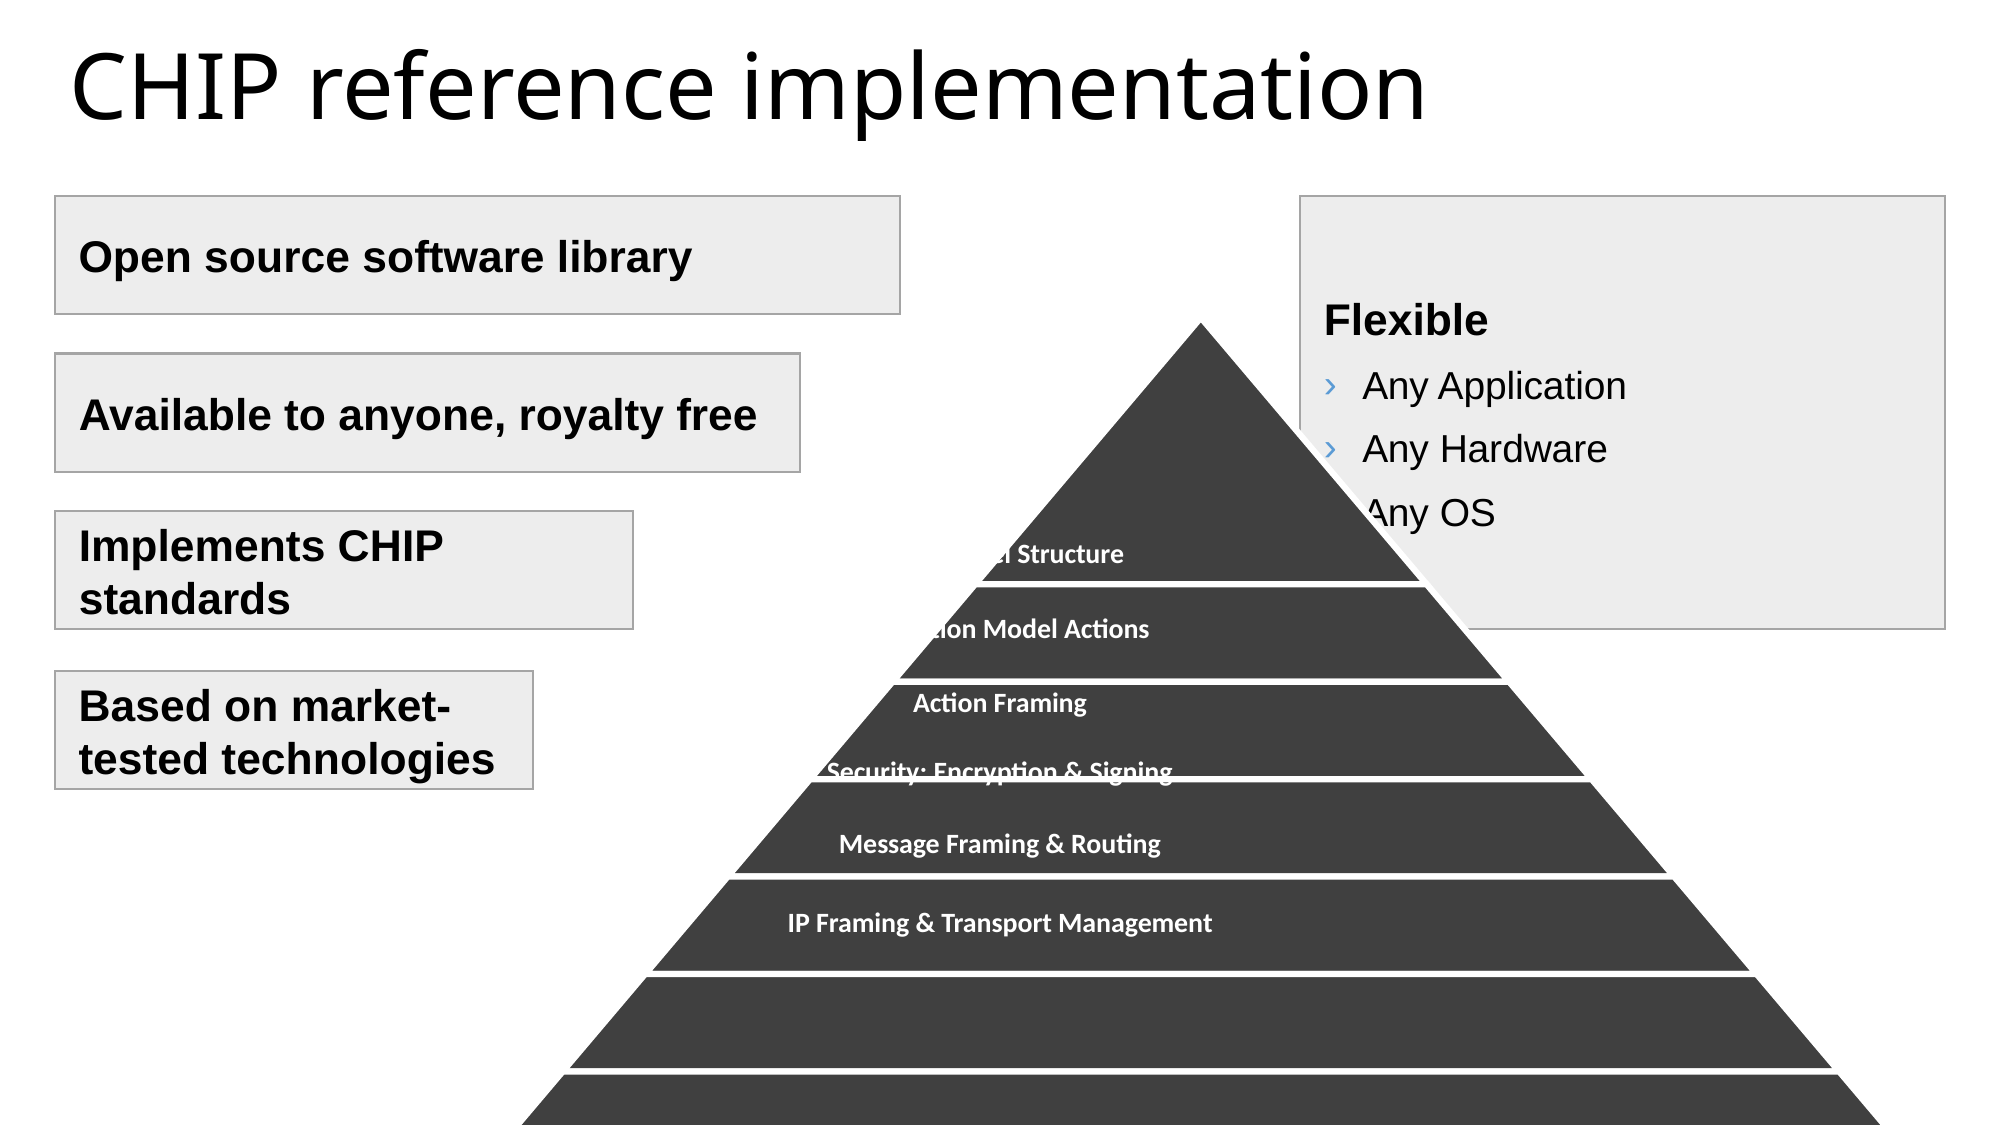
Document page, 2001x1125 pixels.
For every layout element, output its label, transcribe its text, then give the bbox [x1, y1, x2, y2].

text_box Implements CHIP standards [55, 511, 397, 630]
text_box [397, 317, 1603, 1030]
text_box Available to anyone, royalty free [55, 353, 397, 472]
text_box Flexible Any Application Any Hardware Any OS [1300, 195, 1946, 630]
text_box Open source software library [54, 195, 900, 314]
text_box Based on market-tested technologies [54, 670, 397, 789]
title CHIP reference implementation [55, 30, 1636, 149]
